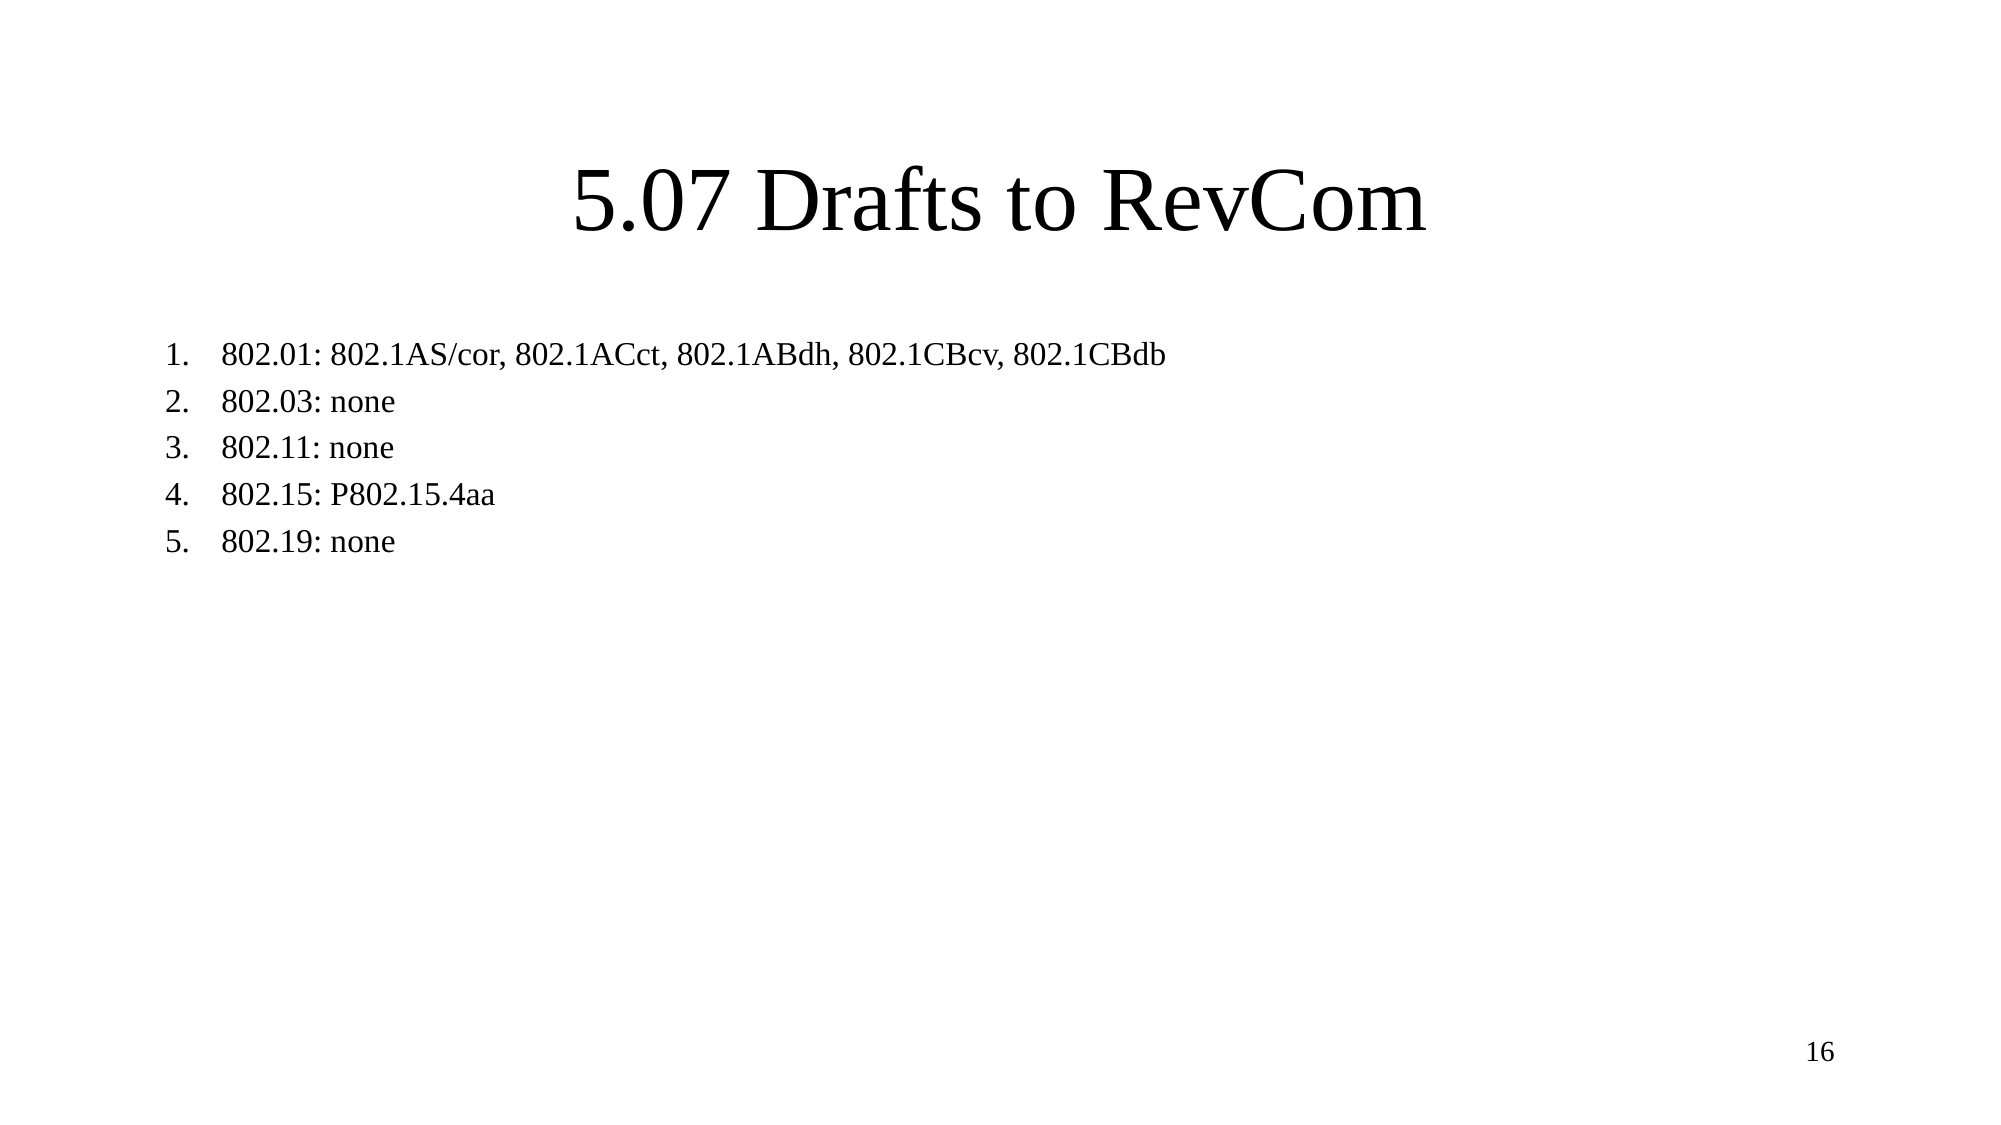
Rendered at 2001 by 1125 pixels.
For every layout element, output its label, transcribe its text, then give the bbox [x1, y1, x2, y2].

title 5.07 Drafts to RevCom [149, 99, 1851, 288]
list 802.01: 802.1AS/cor, 802.1ACct, 802.1ABdh, 802.1CBcv, 802.1CBdb 802.03: none 802.11: none 802.15: P802.15.4aa 802.19: none [149, 324, 1851, 1001]
slide_number 16 [1433, 1024, 1851, 1101]
